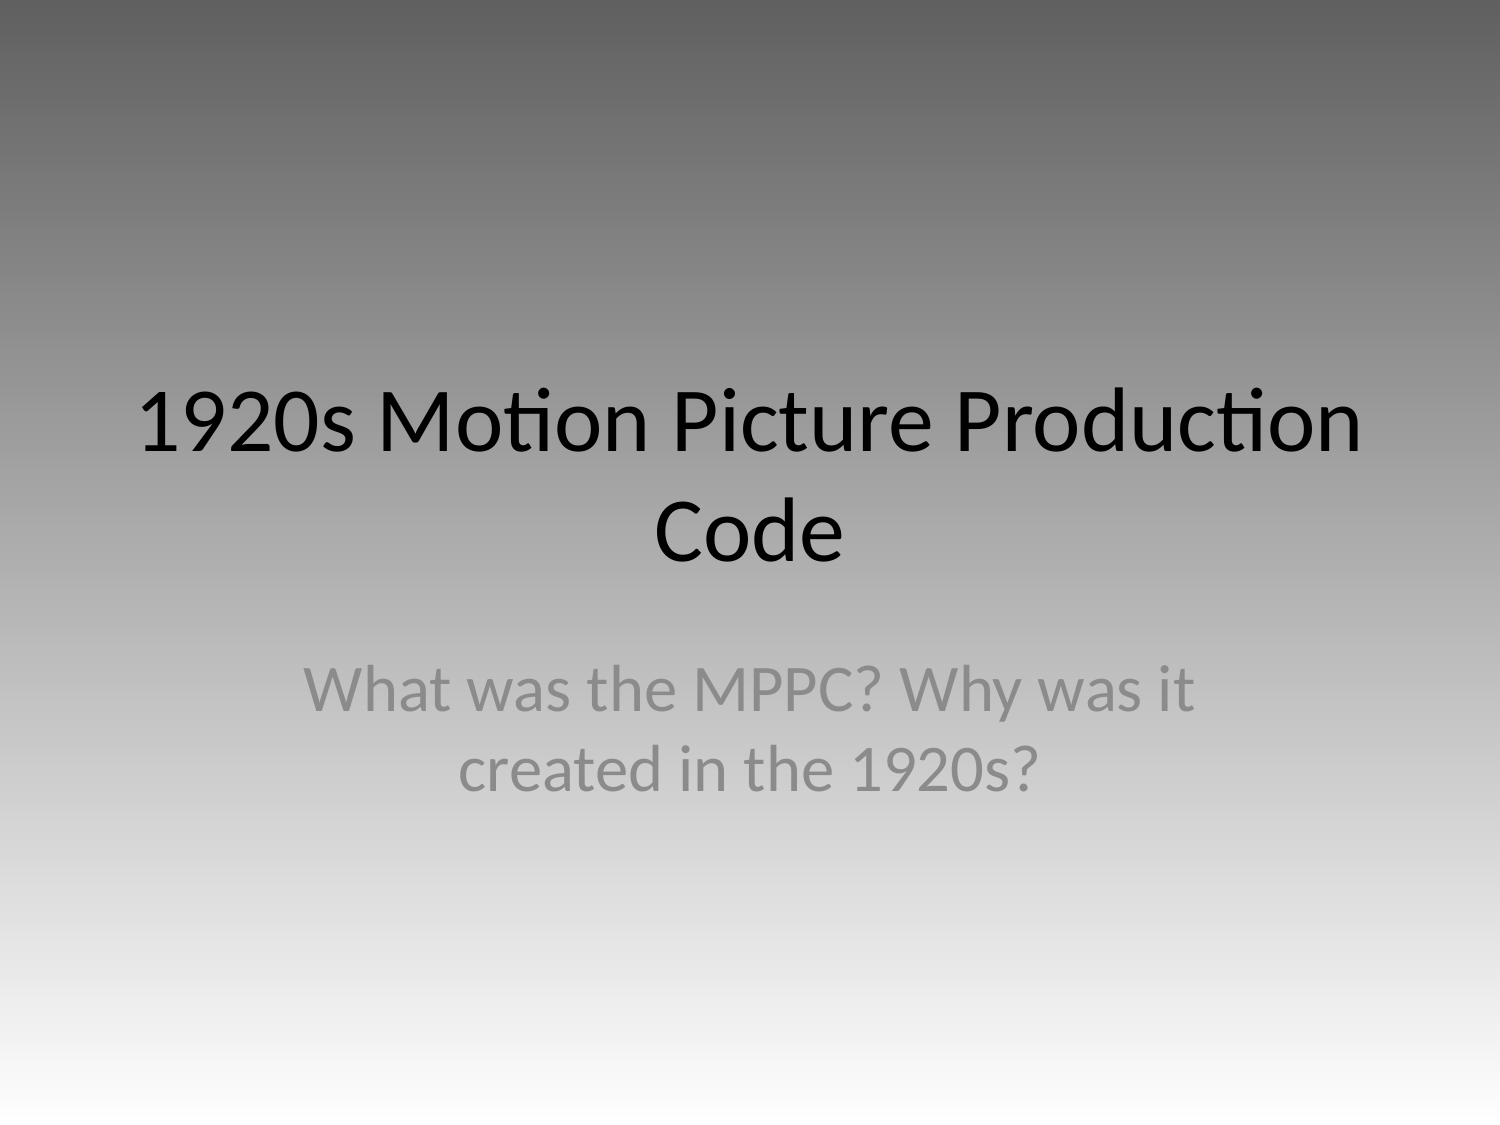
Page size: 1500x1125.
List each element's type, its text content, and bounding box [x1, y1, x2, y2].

subtitle What was the MPPC? Why was it created in the 1920s? [225, 637, 1275, 925]
title 1920s Motion Picture Production Code [112, 349, 1388, 591]
